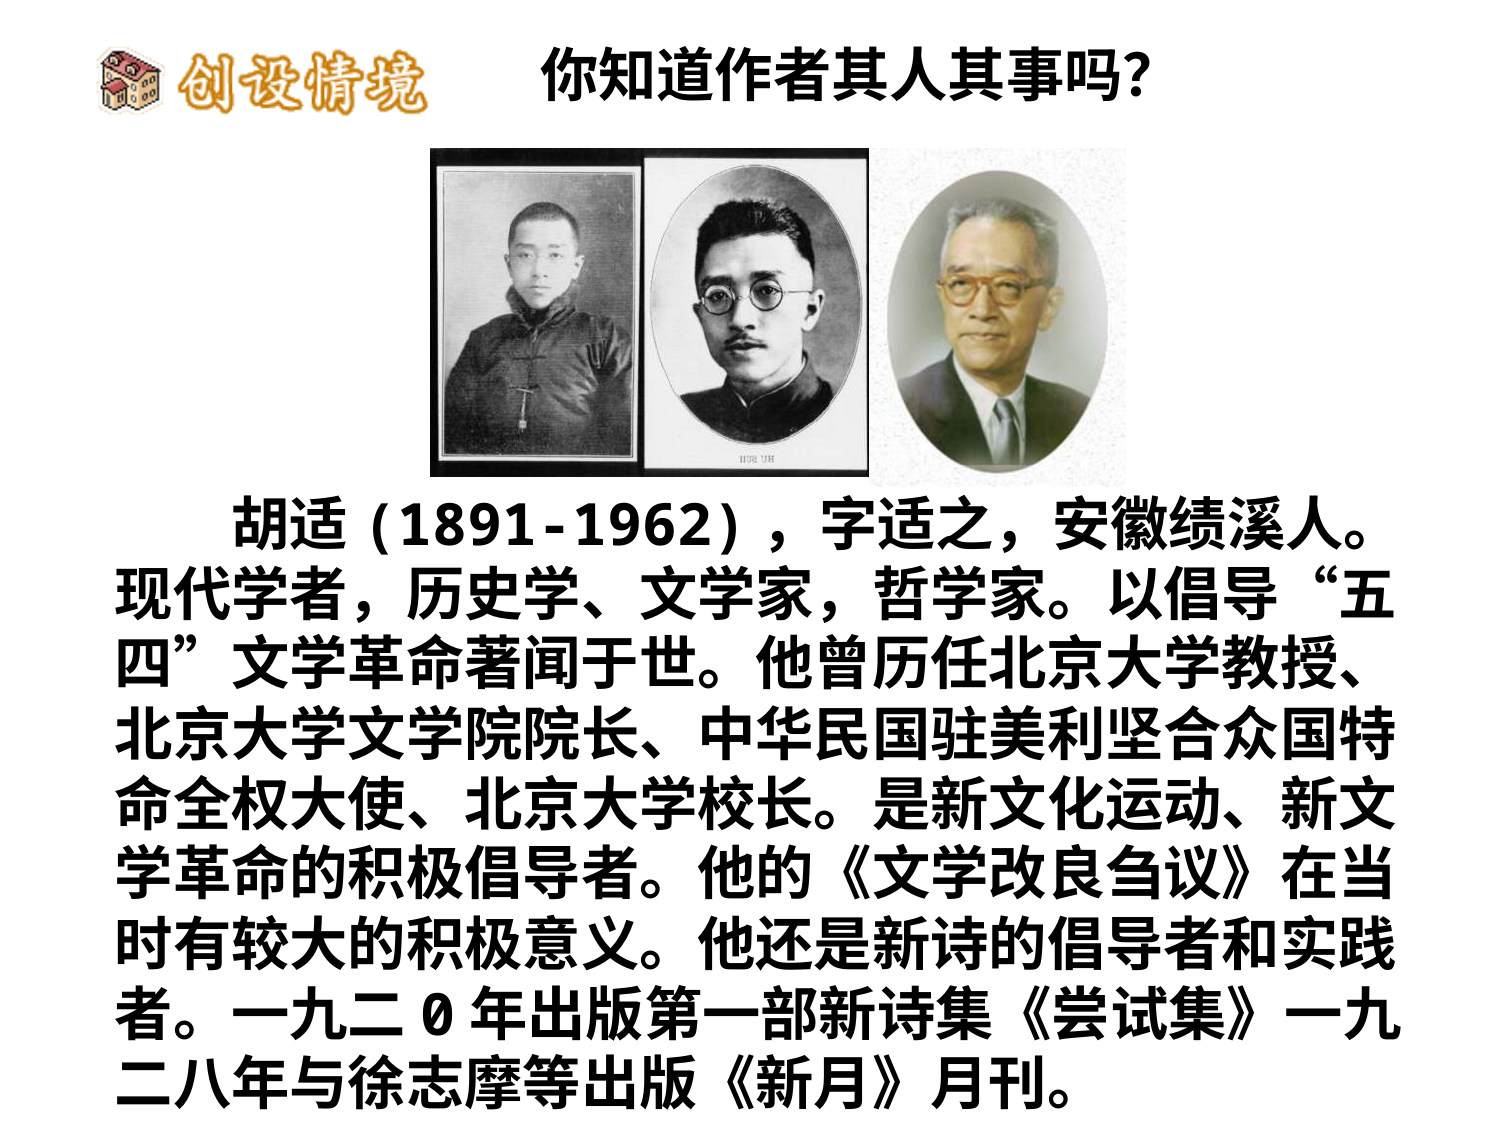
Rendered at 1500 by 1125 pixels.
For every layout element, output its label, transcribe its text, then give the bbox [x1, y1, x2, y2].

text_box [430, 148, 1126, 487]
text_box 你知道作者其人其事吗？ [525, 31, 1500, 116]
picture [88, 42, 438, 124]
text_box 胡适(1891-1962)，字适之，安徽绩溪人。现代学者，历史学、文学家，哲学家。以倡导“五四”文学革命著闻于世。他曾历任北京大学教授、北京大学文学院院长、中华民国驻美利坚合众国特命全权大使、北京大学校长。是新文化运动、新文学革命的积极倡导者。他的《文学改良刍议》在当时有较大的积极意义。他还是新诗的倡导者和实践者。一九二0年出版第一部新诗集《尝试集》一九二八年与徐志摩等出版《新月》月刊。 zxxk [100, 479, 1436, 1125]
